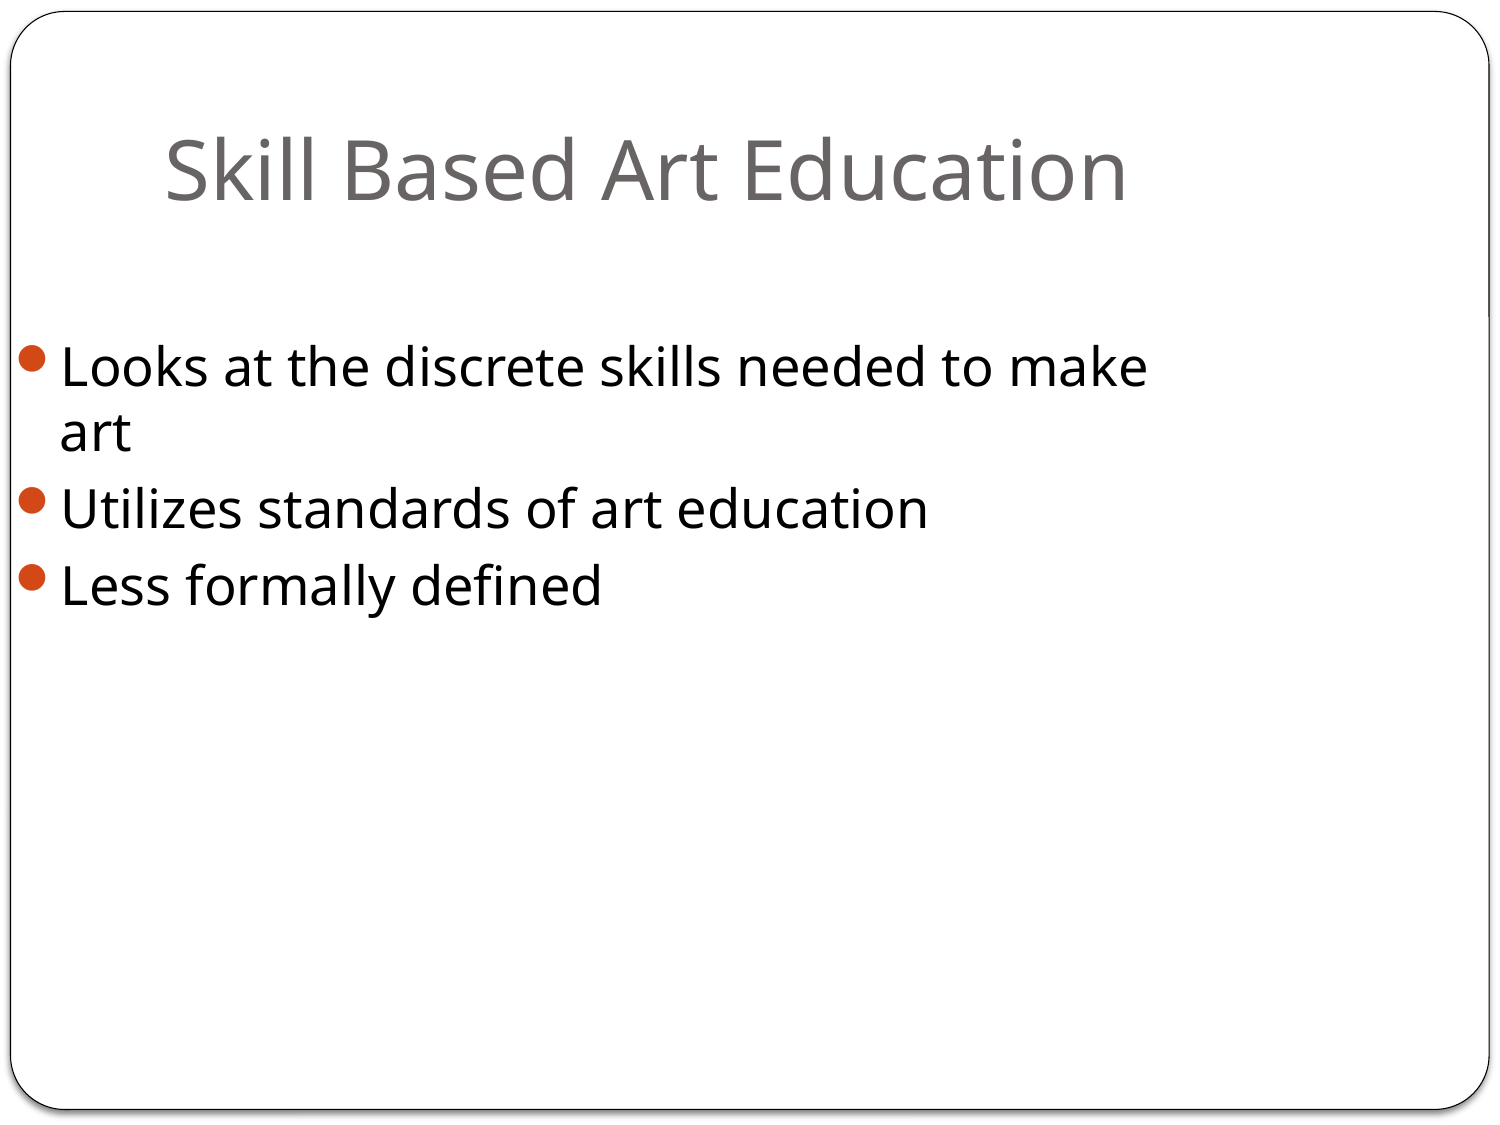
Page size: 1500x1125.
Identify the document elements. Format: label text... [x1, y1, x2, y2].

list Looks at the discrete skills needed to make art Utilizes standards of art education Less formally defined [0, 324, 1240, 1005]
title Skill Based Art Education [150, 45, 1425, 233]
